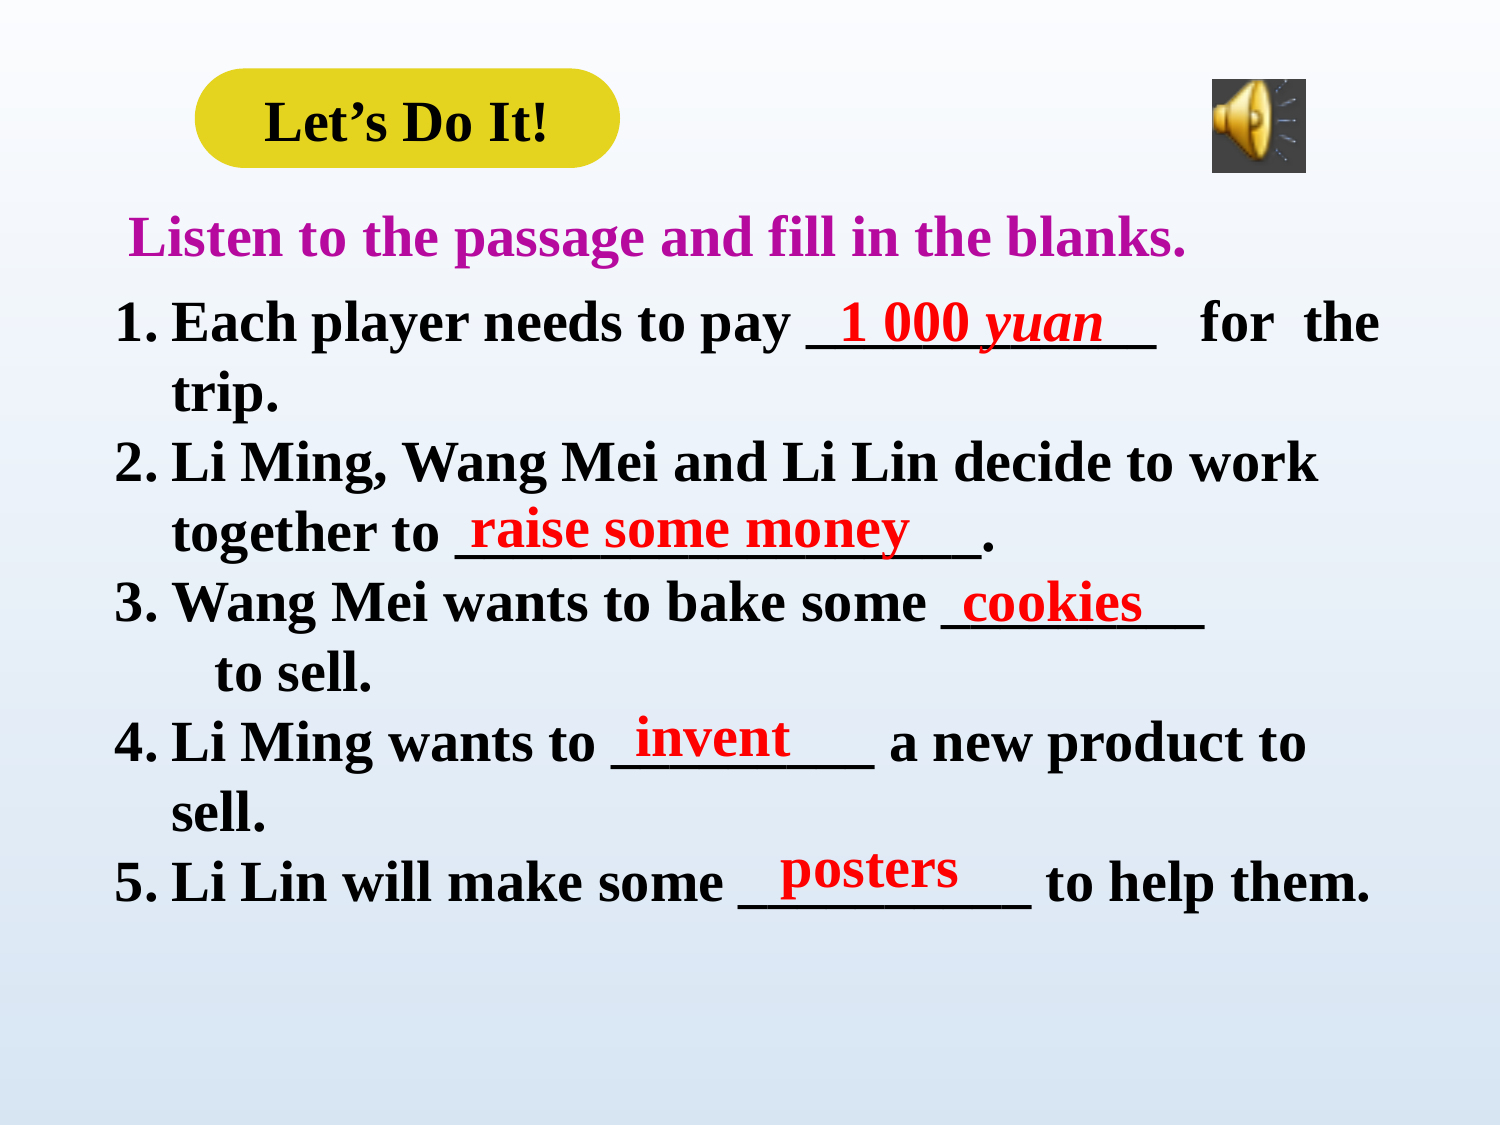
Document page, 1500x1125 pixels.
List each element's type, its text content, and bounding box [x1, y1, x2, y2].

text_box cookies [947, 555, 1279, 641]
text_box Listen to the passage and fill in the blanks. [114, 190, 1203, 275]
text_box Let’s Do It! [192, 66, 623, 171]
text_box Each player needs to pay ____________ for the trip. Li Ming, Wang Mei and Li Lin decide to work together to __________________. Wang Mei wants to bake some _________ to sell. Li Ming wants to _________ a new product to sell. Li Lin will make some __________ to help them. [100, 275, 1400, 921]
text_box invent [620, 690, 880, 776]
picture [1210, 77, 1307, 175]
text_box 1 000 yuan [824, 275, 1203, 361]
text_box posters [751, 822, 989, 907]
text_box raise some money [441, 481, 1059, 567]
